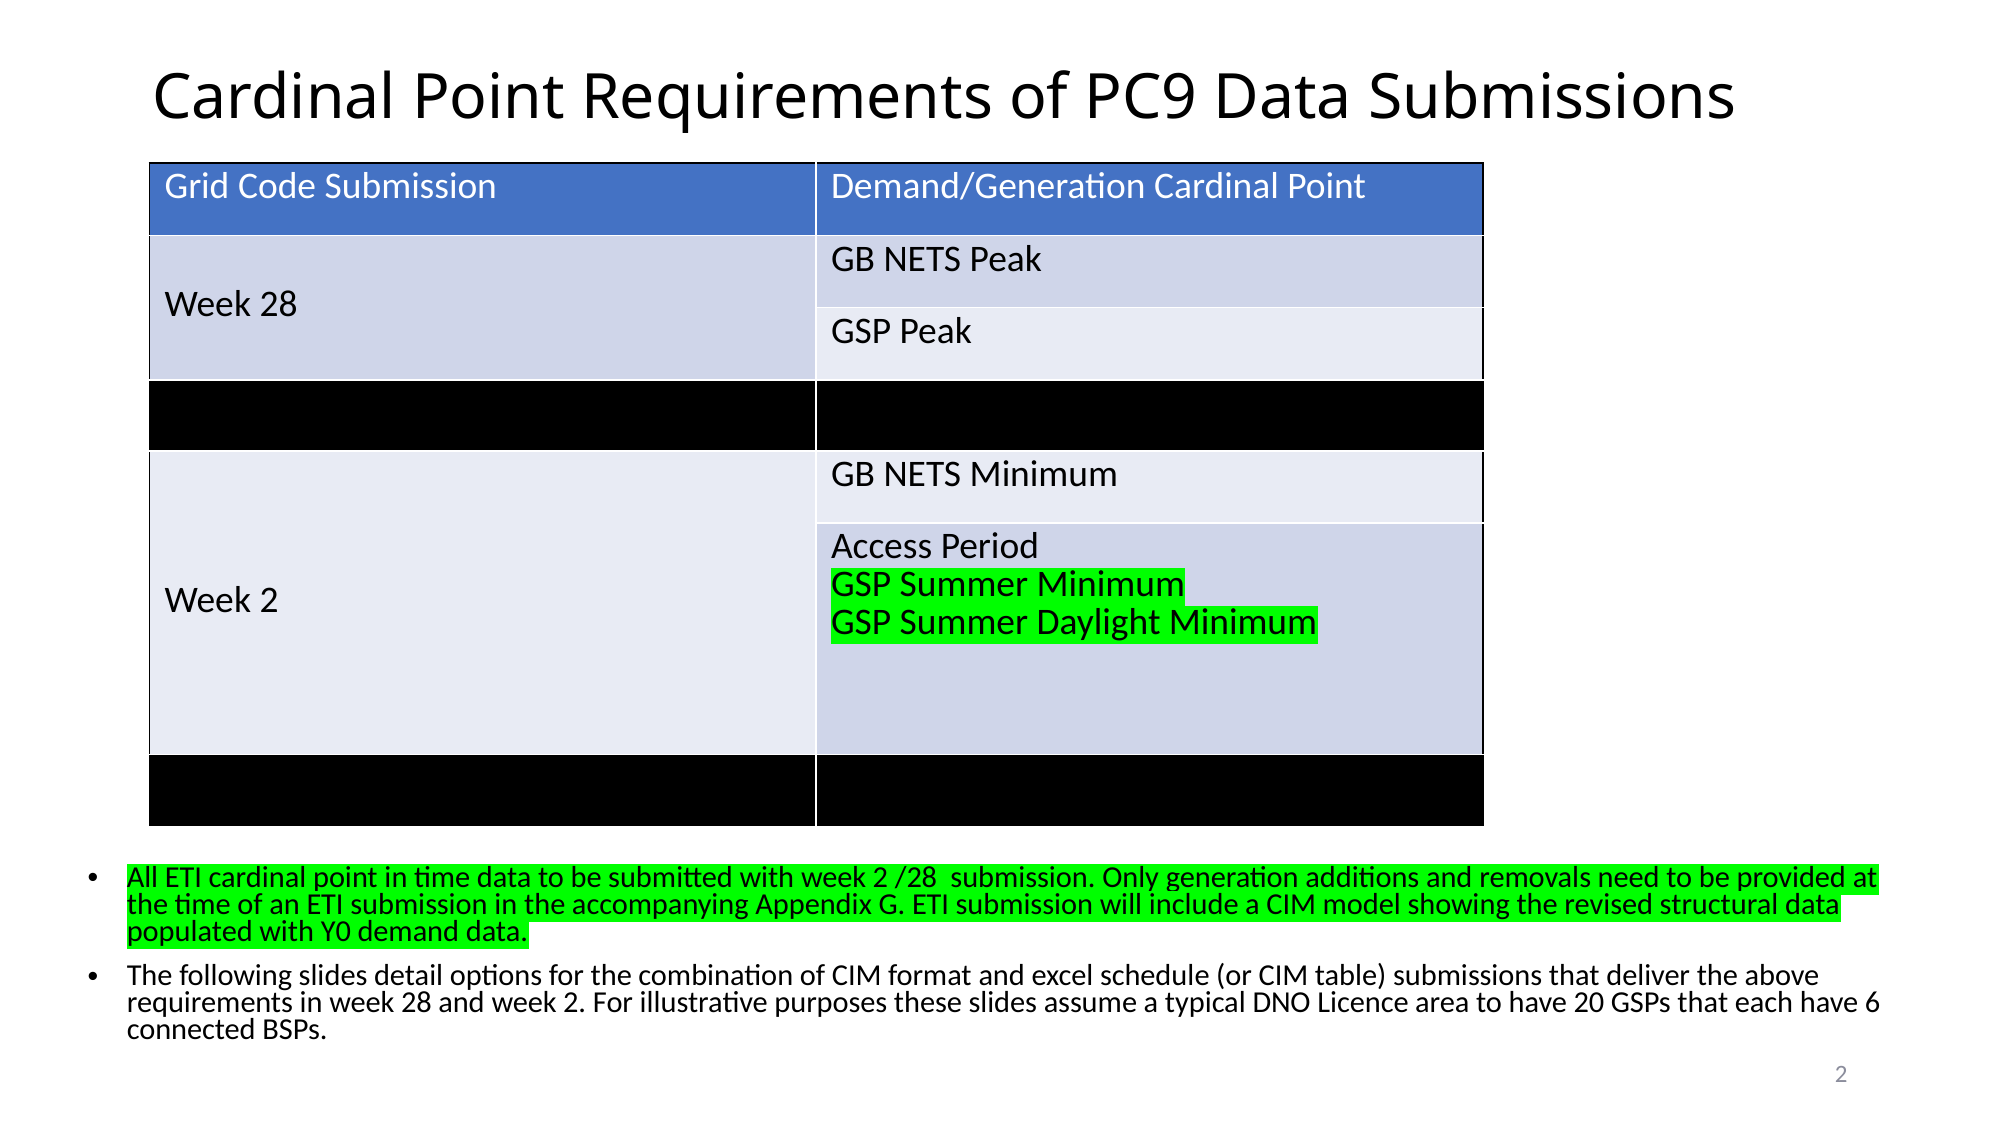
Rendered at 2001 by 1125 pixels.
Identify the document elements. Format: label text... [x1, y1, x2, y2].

table_cell GSP Peak [817, 308, 1482, 379]
table_cell Week 28 [150, 236, 815, 379]
table_header Demand/Generation Cardinal Point [817, 164, 1482, 235]
table_cell GB NETS Peak [817, 236, 1482, 307]
table_cell [817, 755, 1482, 826]
table_cell [150, 381, 815, 450]
table_cell [150, 755, 815, 826]
title Cardinal Point Requirements of PC9 Data Submissions [137, 0, 1863, 208]
table_cell GB NETS Minimum [817, 452, 1482, 522]
list All ETI cardinal point in time data to be submitted with week 2 /28 submission. Only generation additions and removals need to be provided at the time of an ETI submission in the accompanying Appendix G. ETI submission will include a CIM model showing the revised structural data populated with Y0 demand data. The following slides detail options for the combination of CIM format and excel schedule (or CIM table) submissions that deliver the above requirements in week 28 and week 2. For illustrative purposes these slides assume a typical DNO Licence area to have 20 GSPs that each have 6 connected BSPs. [72, 857, 1928, 1053]
slide_number 2 [1412, 1053, 1863, 1103]
table_cell Access Period GSP Summer Minimum GSP Summer Daylight Minimum [817, 524, 1482, 754]
table_cell Week 2 [150, 452, 815, 754]
table_cell [817, 381, 1482, 450]
table_header Grid Code Submission [150, 164, 815, 235]
